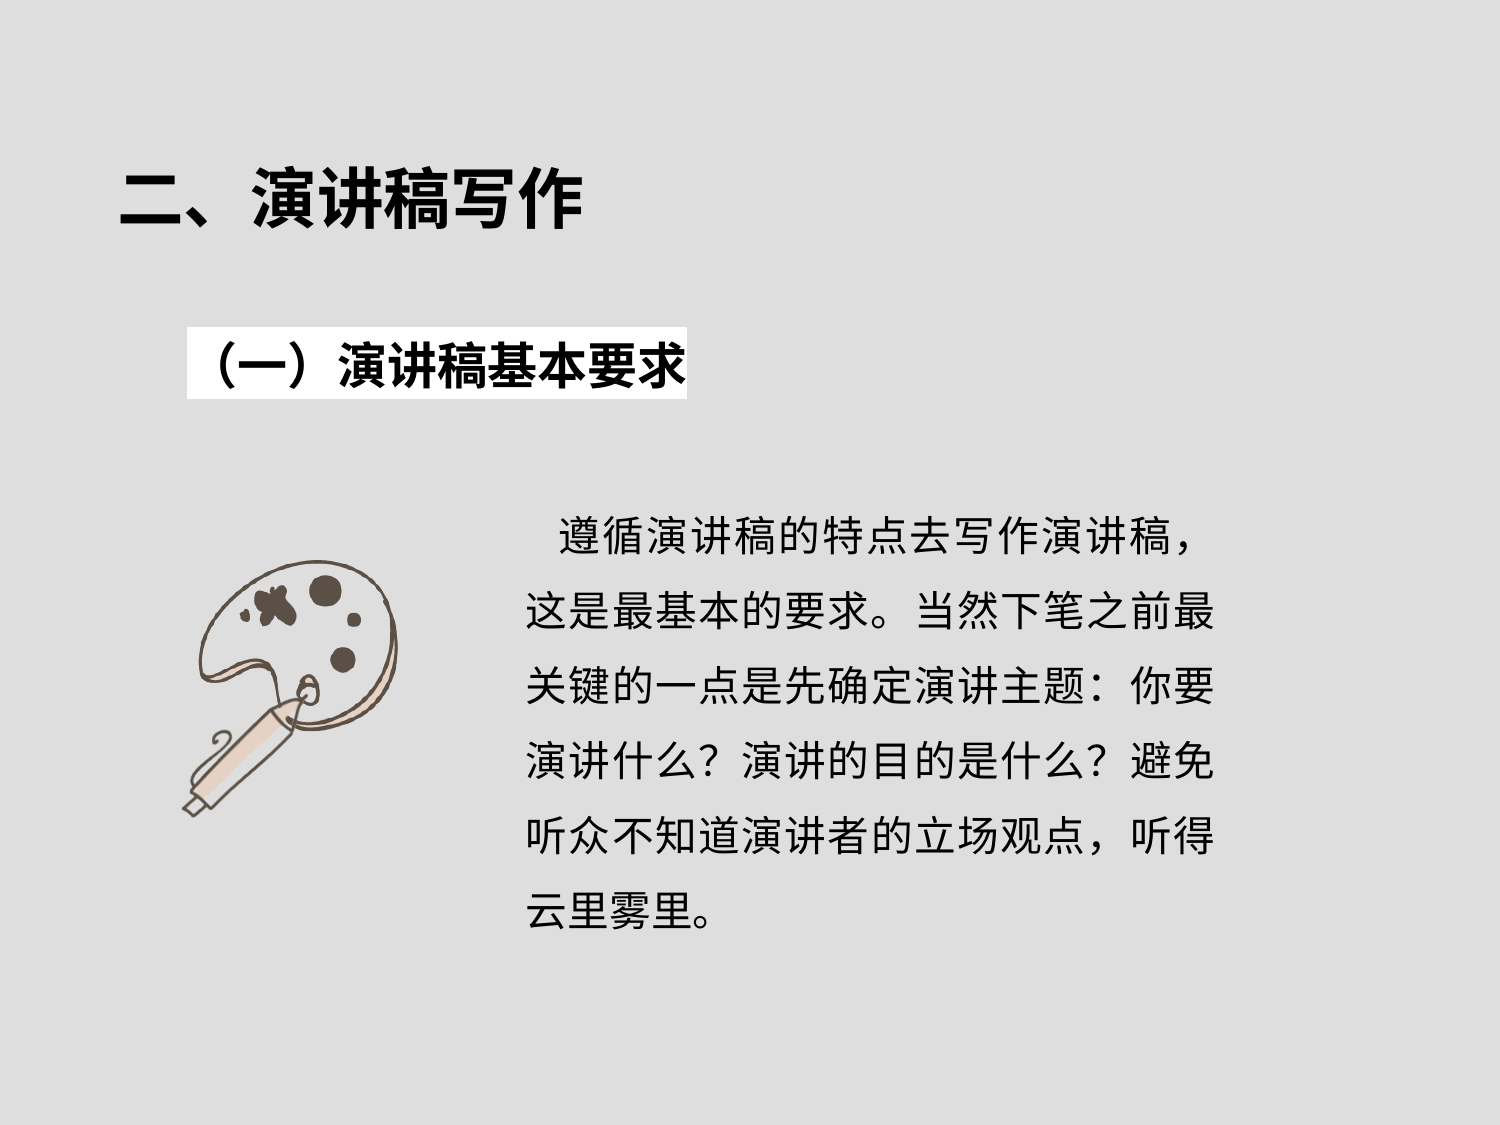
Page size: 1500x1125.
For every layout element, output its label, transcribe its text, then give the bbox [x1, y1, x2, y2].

text_box 遵循演讲稿的特点去写作演讲稿，这是最基本的要求。当然下笔之前最关键的一点是先确定演讲主题：你要演讲什么？演讲的目的是什么？避免听众不知道演讲者的立场观点，听得云里雾里。 [511, 477, 1230, 979]
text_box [149, 545, 424, 822]
text_box （一）演讲稿基本要求 [172, 327, 750, 473]
text_box 二、演讲稿写作 [64, 149, 658, 245]
